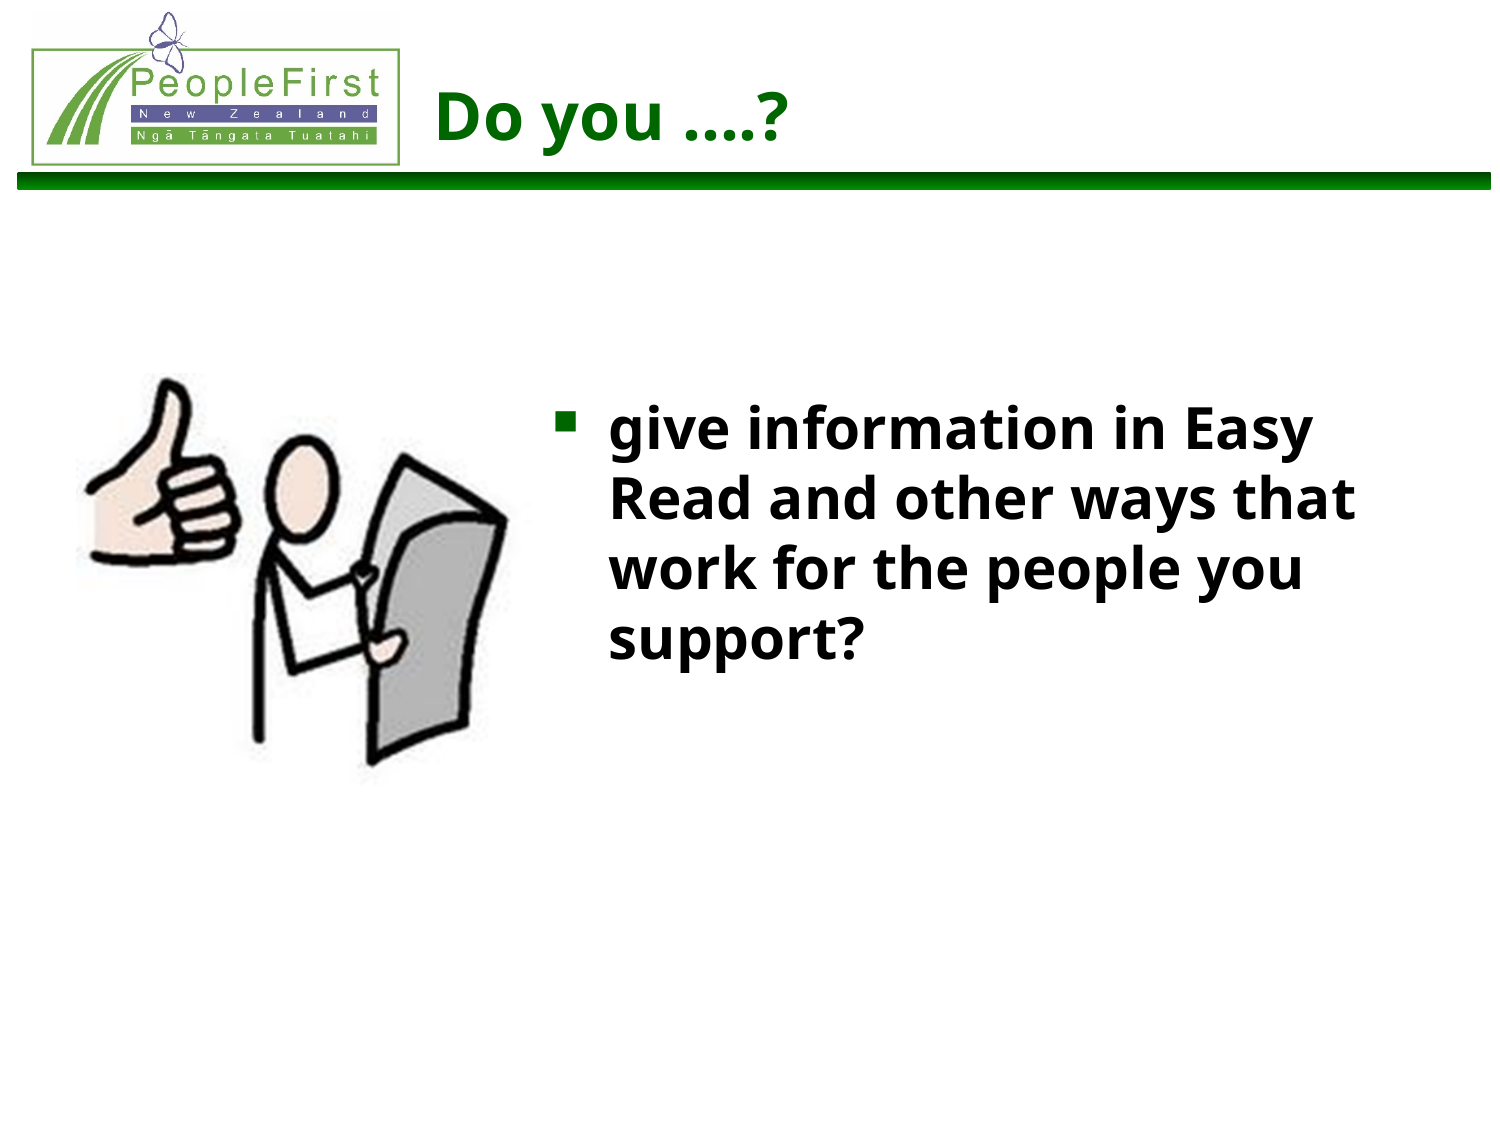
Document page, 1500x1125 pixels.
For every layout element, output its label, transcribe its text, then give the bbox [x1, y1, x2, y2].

list give information in Easy Read and other ways that work for the people you support? [537, 220, 1469, 1006]
picture [31, 11, 400, 166]
picture [76, 373, 537, 788]
title Do you ….? [419, 66, 1491, 145]
